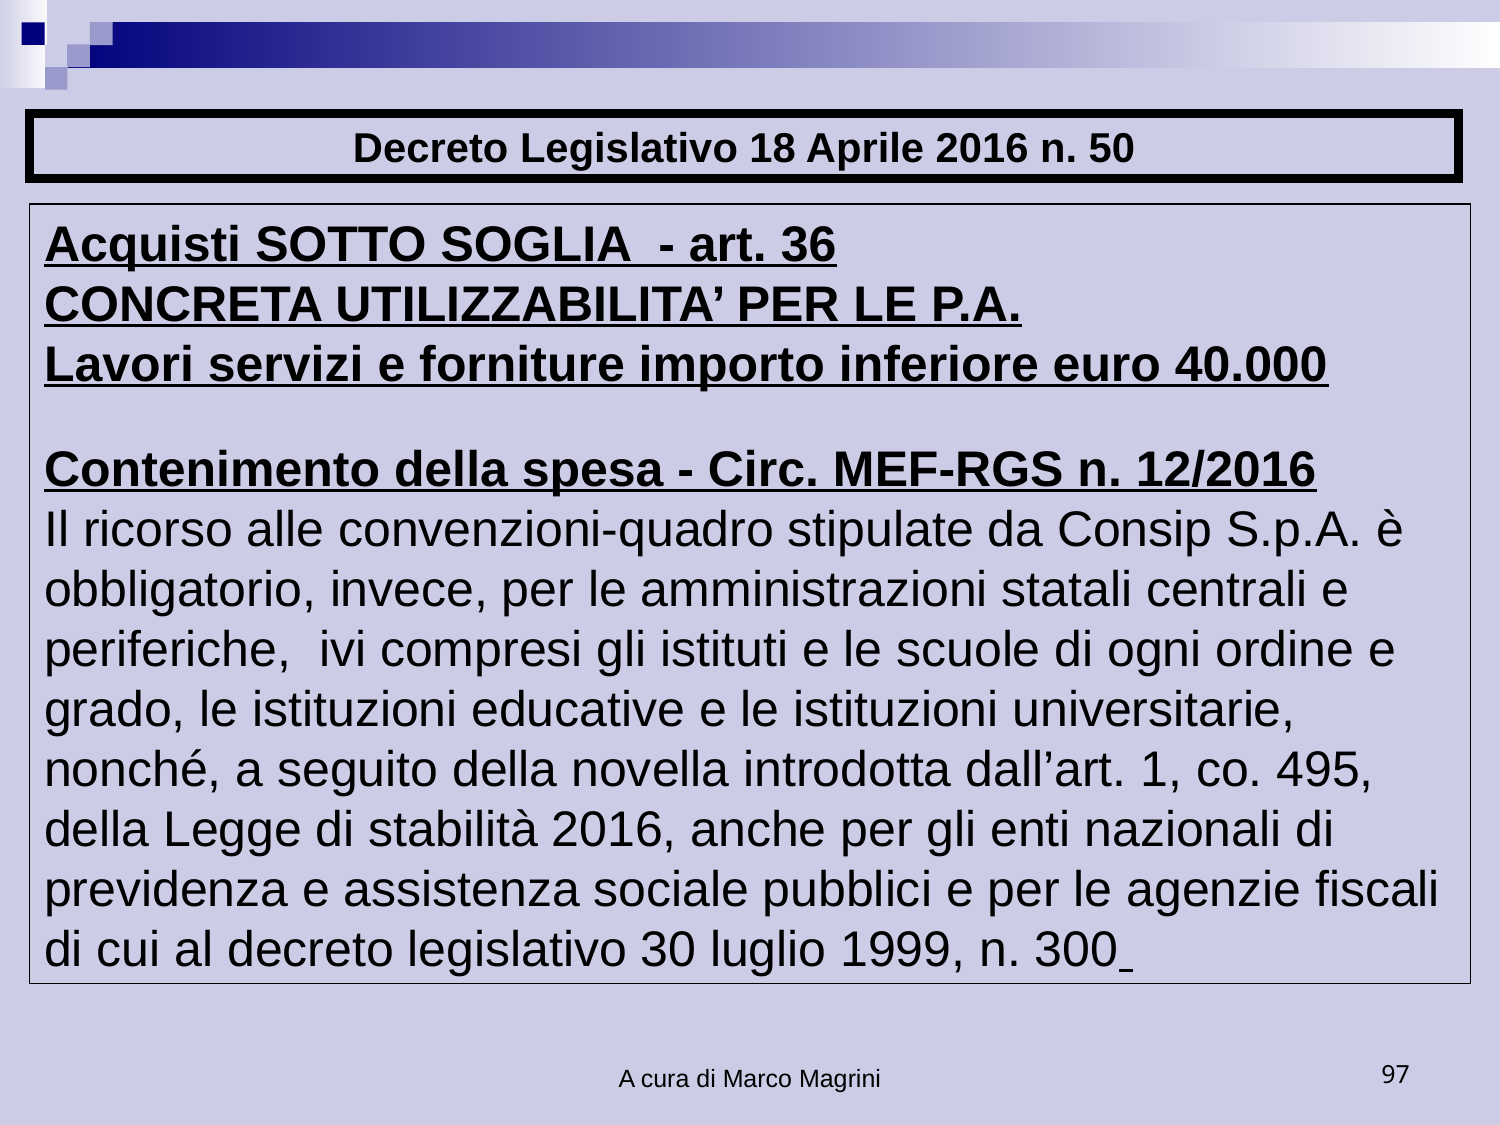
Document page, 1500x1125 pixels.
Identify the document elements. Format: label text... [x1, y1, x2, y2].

slide_number 97 [1074, 1025, 1425, 1100]
text_box Decreto Legislativo 18 Aprile 2016 n. 50 [29, 113, 1459, 179]
text_box Acquisti SOTTO SOGLIA - art. 36 CONCRETA UTILIZZABILITA’ PER LE P.A. Lavori servizi e forniture importo inferiore euro 40.000 Contenimento della spesa - Circ. MEF-RGS n. 12/2016 Il ricorso alle convenzioni-quadro stipulate da Consip S.p.A. è obbligatorio, invece, per le amministrazioni statali centrali e periferiche, ivi compresi gli istituti e le scuole di ogni ordine e grado, le istituzioni educative e le istituzioni universitarie, nonché, a seguito della novella introdotta dall’art. 1, co. 495, della Legge di stabilità 2016, anche per gli enti nazionali di previdenza e assistenza sociale pubblici e per le agenzie fiscali di cui al decreto legislativo 30 luglio 1999, n. 300 [29, 203, 1471, 984]
footer A cura di Marco Magrini [512, 1025, 988, 1100]
